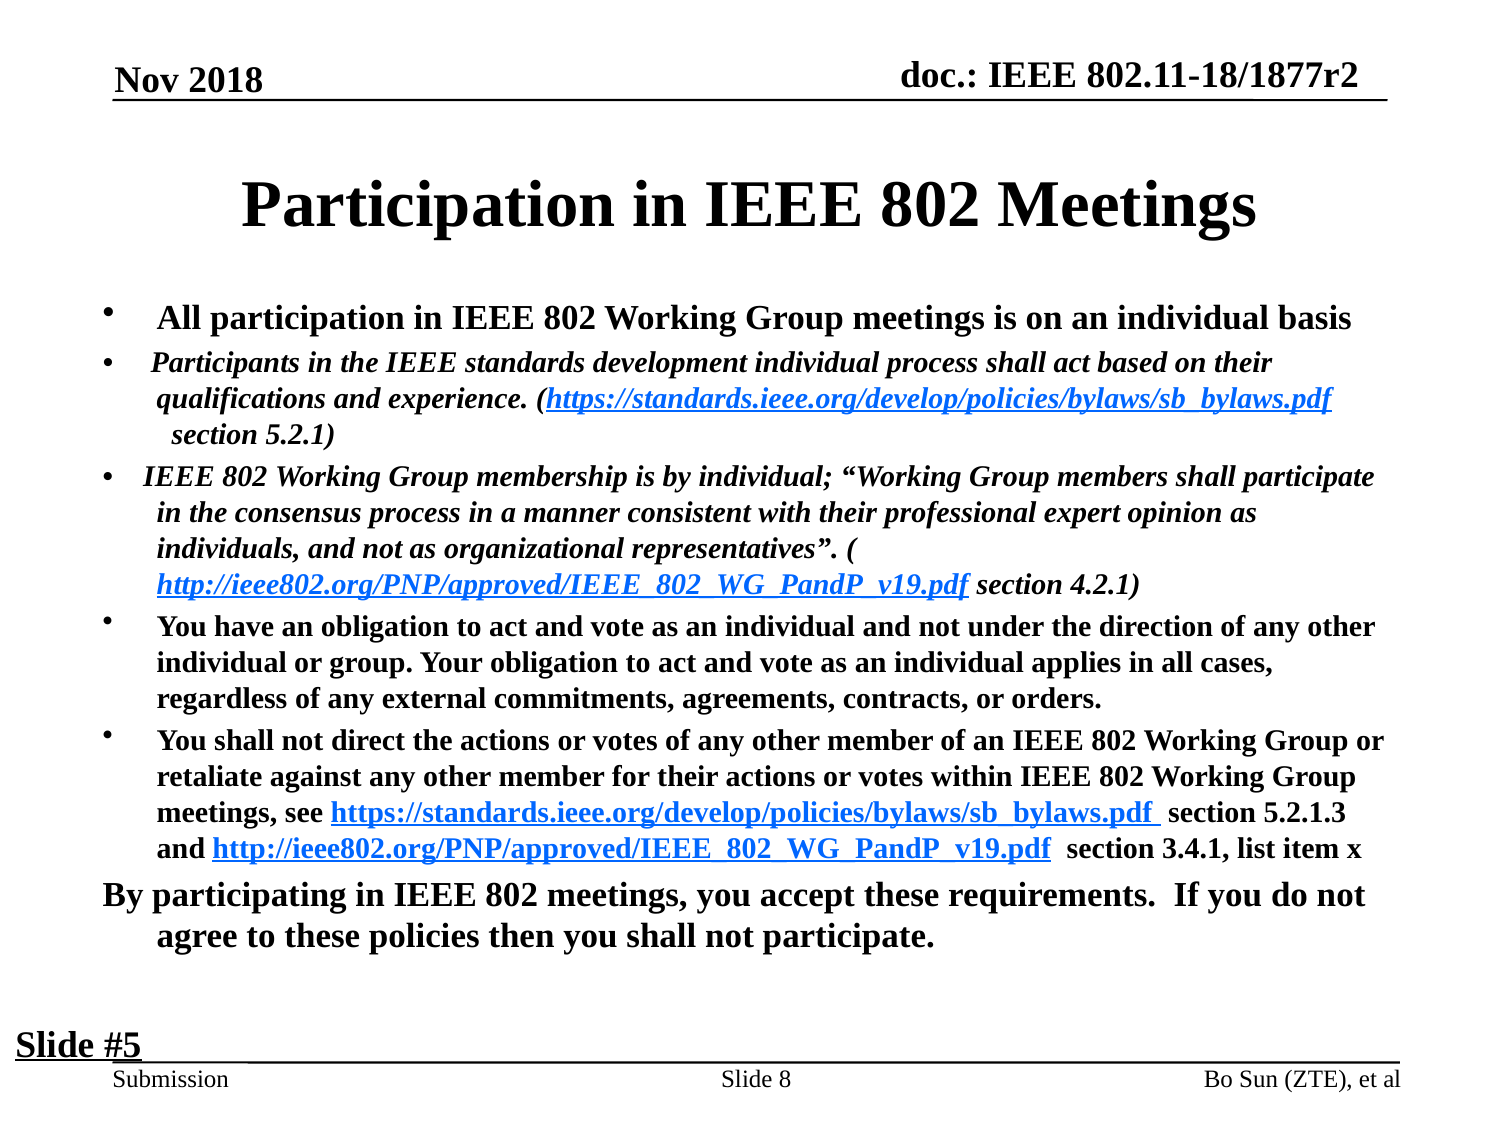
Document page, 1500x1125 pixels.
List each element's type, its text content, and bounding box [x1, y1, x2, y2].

text_box Slide #5 [0, 1012, 157, 1073]
footer Bo Sun (ZTE), et al [1200, 1061, 1402, 1093]
list All participation in IEEE 802 Working Group meetings is on an individual basis • Participants in the IEEE standards development individual process shall act based on their qualifications and experience. (https://standards.ieee.org/develop/policies/bylaws/sb_bylaws.pdf section 5.2.1) • IEEE 802 Working Group membership is by individual; “Working Group members shall participate in the consensus process in a manner consistent with their professional expert opinion as individuals, and not as organizational representatives”. (http://ieee802.org/PNP/approved/IEEE_802_WG_PandP_v19.pdf section 4.2.1) You have an obligation to act and vote as an individual and not under the direction of any other individual or group. Your obligation to act and vote as an individual applies in all cases, regardless of any external commitments, agreements, contracts, or orders. You shall not direct the actions or votes of any other member of an IEEE 802 Working Group or retaliate against any other member for their actions or votes within IEEE 802 Working Group meetings, see https://standards.ieee.org/develop/policies/bylaws/sb_bylaws.pdf section 5.2.1.3 and http://ieee802.org/PNP/approved/IEEE_802_WG_PandP_v19.pdf section 3.4.1, list item x By participating in IEEE 802 meetings, you accept these requirements. If you do not agree to these policies then you shall not participate. [87, 287, 1413, 988]
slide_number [114, 54, 265, 101]
title Participation in IEEE 802 Meetings [112, 112, 1388, 287]
slide_number Slide 8 [712, 1061, 800, 1093]
